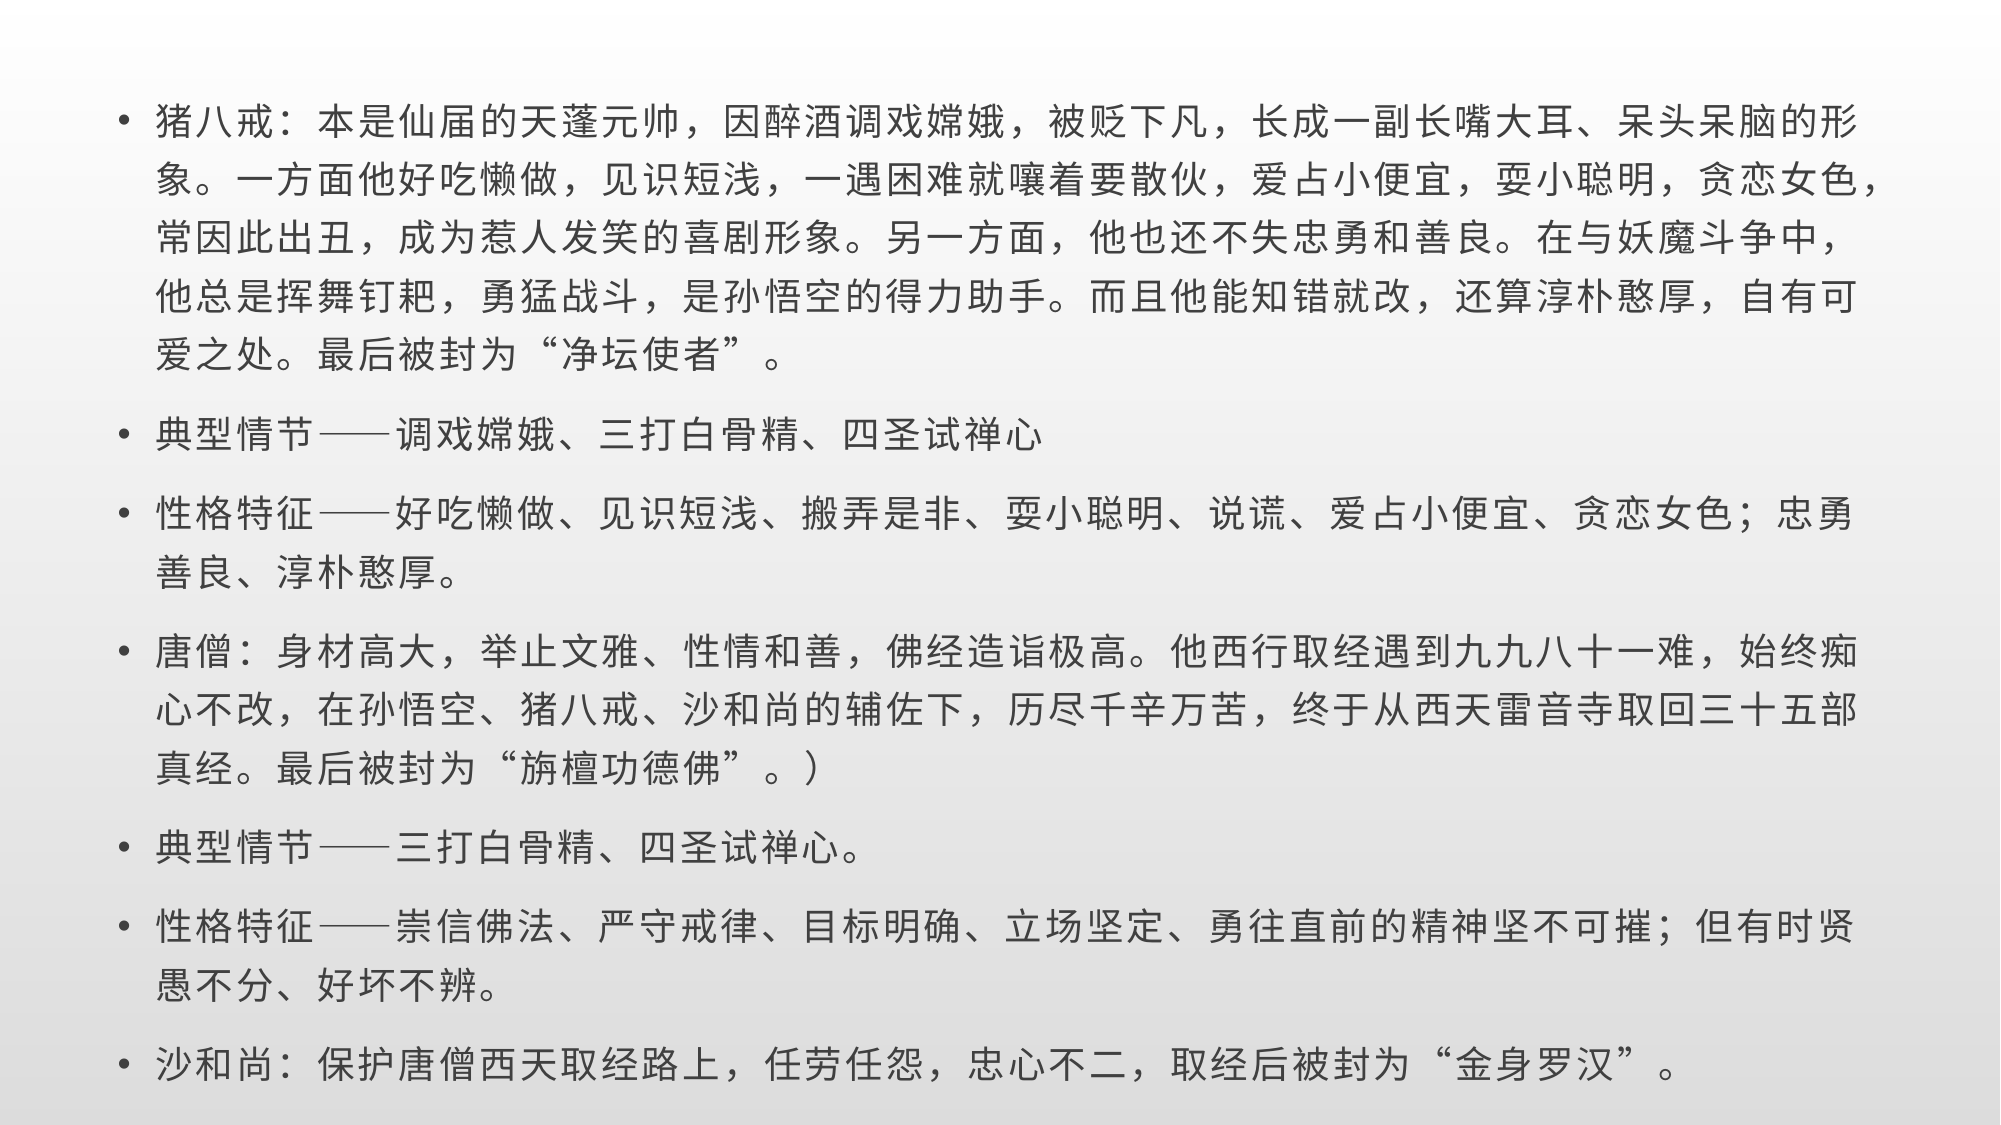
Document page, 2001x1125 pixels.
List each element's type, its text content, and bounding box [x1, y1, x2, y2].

list 猪八戒：本是仙届的天蓬元帅，因醉酒调戏嫦娥，被贬下凡，长成一副长嘴大耳、呆头呆脑的形象。一方面他好吃懒做，见识短浅，一遇困难就嚷着要散伙，爱占小便宜，耍小聪明，贪恋女色，常因此出丑，成为惹人发笑的喜剧形象。另一方面，他也还不失忠勇和善良。在与妖魔斗争中，他总是挥舞钉耙，勇猛战斗，是孙悟空的得力助手。而且他能知错就改，还算淳朴憨厚，自有可爱之处。最后被封为“净坛使者”。 典型情节——调戏嫦娥、三打白骨精、四圣试禅心 性格特征——好吃懒做、见识短浅、搬弄是非、耍小聪明、说谎、爱占小便宜、贪恋女色；忠勇善良、淳朴憨厚。 唐僧：身材高大，举止文雅、性情和善，佛经造诣极高。他西行取经遇到九九八十一难，始终痴心不改，在孙悟空、猪八戒、沙和尚的辅佐下，历尽千辛万苦，终于从西天雷音寺取回三十五部真经。最后被封为“旃檀功德佛”。） 典型情节——三打白骨精、四圣试禅心。 性格特征——崇信佛法、严守戒律、目标明确、立场坚定、勇往直前的精神坚不可摧；但有时贤愚不分、好坏不辨。 沙和尚：保护唐僧西天取经路上，任劳任怨，忠心不二，取经后被封为“金身罗汉”。 [100, 84, 1882, 911]
